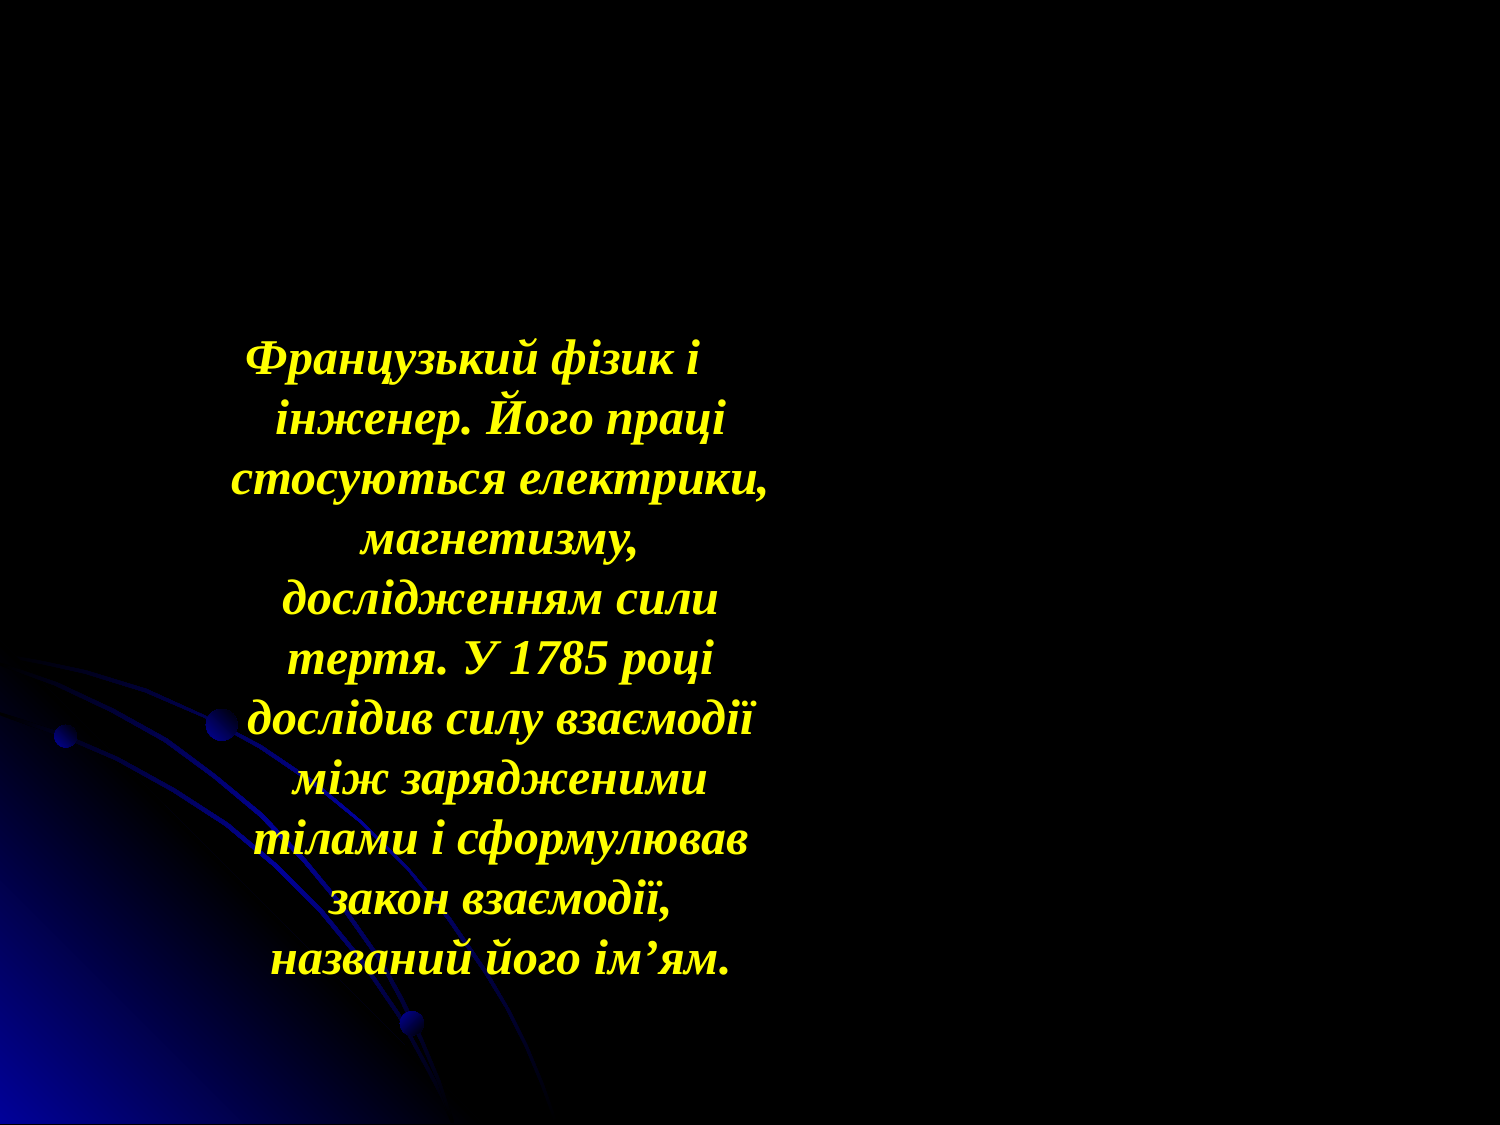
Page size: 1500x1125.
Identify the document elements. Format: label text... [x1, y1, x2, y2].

list Французький фізик і інженер. Його праці стосуються електрики, магнетизму, дослідженням сили тертя. У 1785 році дослідив силу взаємодії між зарядженими тілами і сформулював закон взаємодії, названий його ім’ям. [150, 316, 796, 967]
